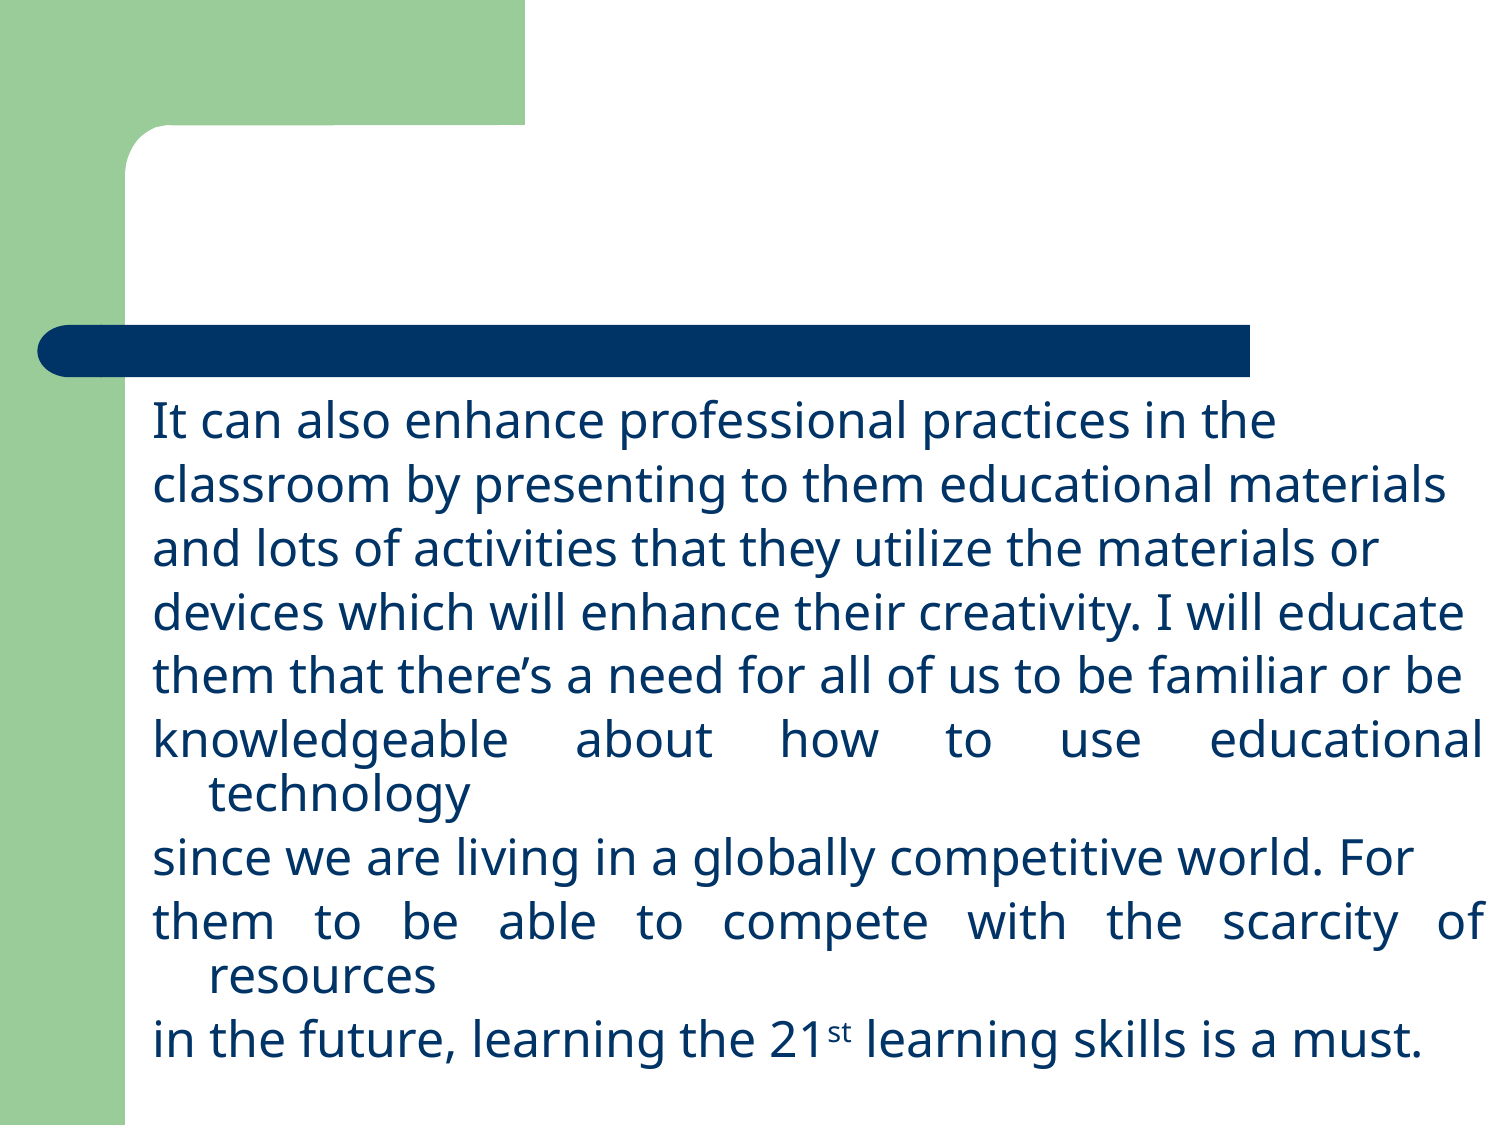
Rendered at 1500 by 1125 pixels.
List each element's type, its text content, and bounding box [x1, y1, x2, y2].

list It can also enhance professional practices in the classroom by presenting to them educational materials and lots of activities that they utilize the materials or devices which will enhance their creativity. I will educate them that there’s a need for all of us to be familiar or be knowledgeable about how to use educational technology since we are living in a globally competitive world. For them to be able to compete with the scarcity of resources in the future, learning the 21st learning skills is a must. [137, 387, 1500, 1125]
